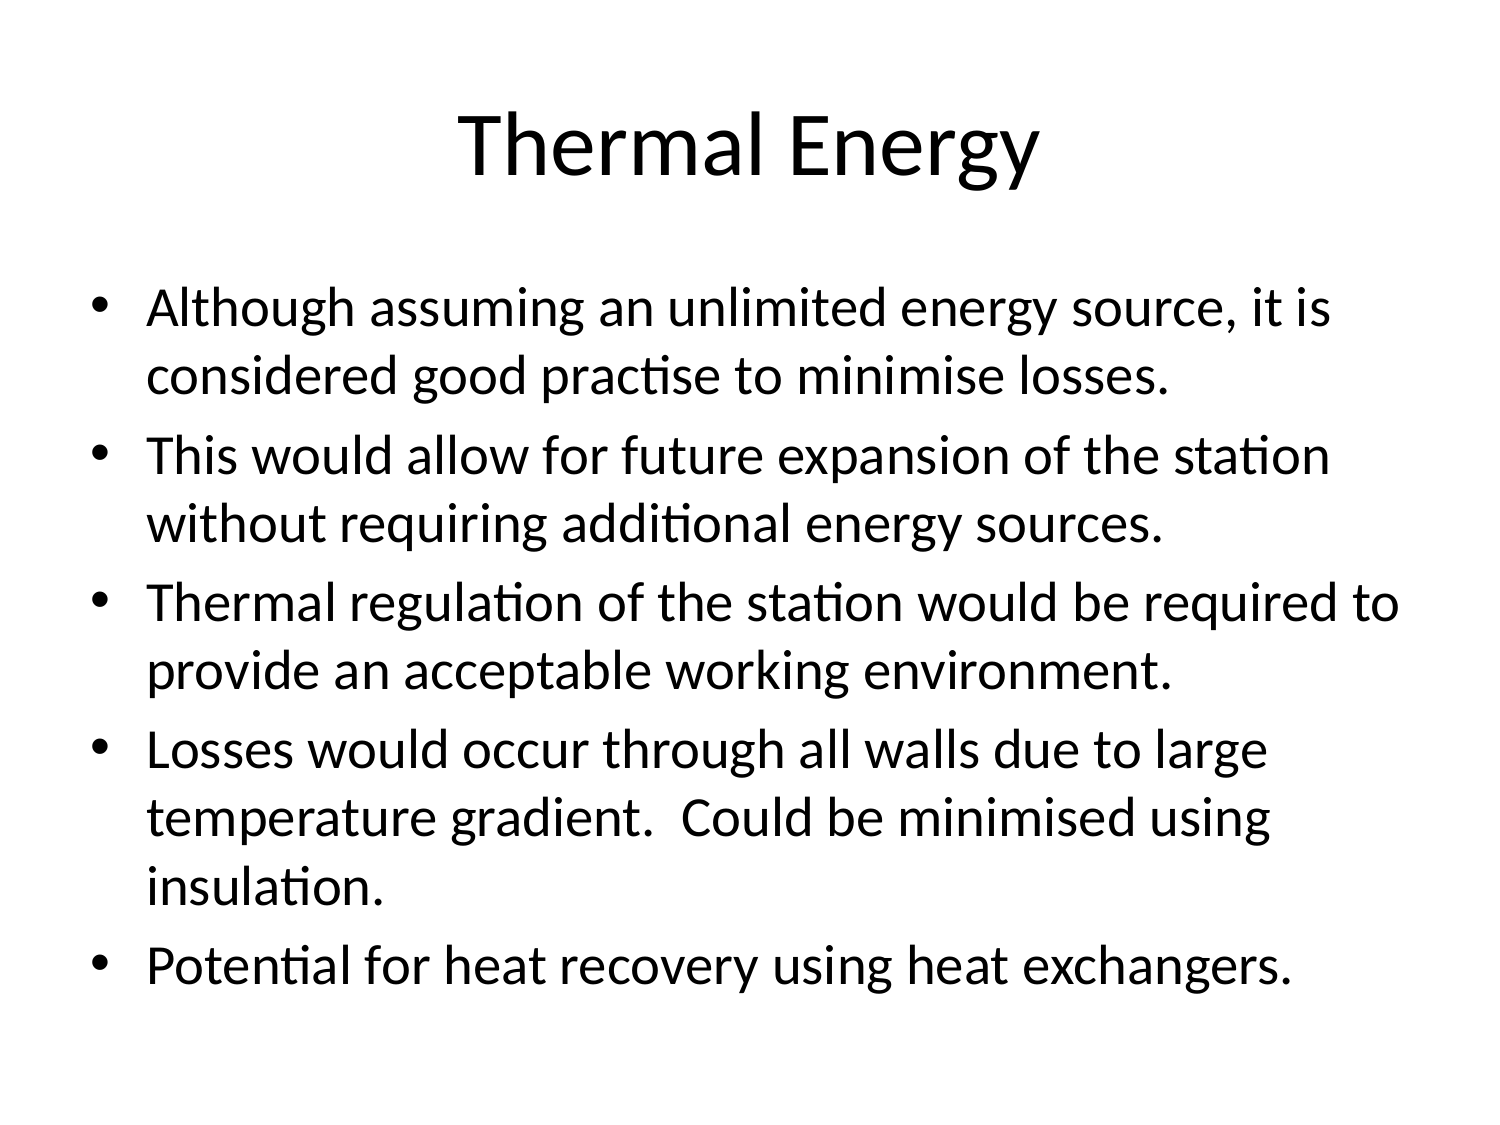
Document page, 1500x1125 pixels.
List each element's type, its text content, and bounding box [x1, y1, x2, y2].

title Thermal Energy [75, 45, 1425, 233]
list Although assuming an unlimited energy source, it is considered good practise to minimise losses. This would allow for future expansion of the station without requiring additional energy sources. Thermal regulation of the station would be required to provide an acceptable working environment. Losses would occur through all walls due to large temperature gradient. Could be minimised using insulation. Potential for heat recovery using heat exchangers. [75, 262, 1425, 1005]
